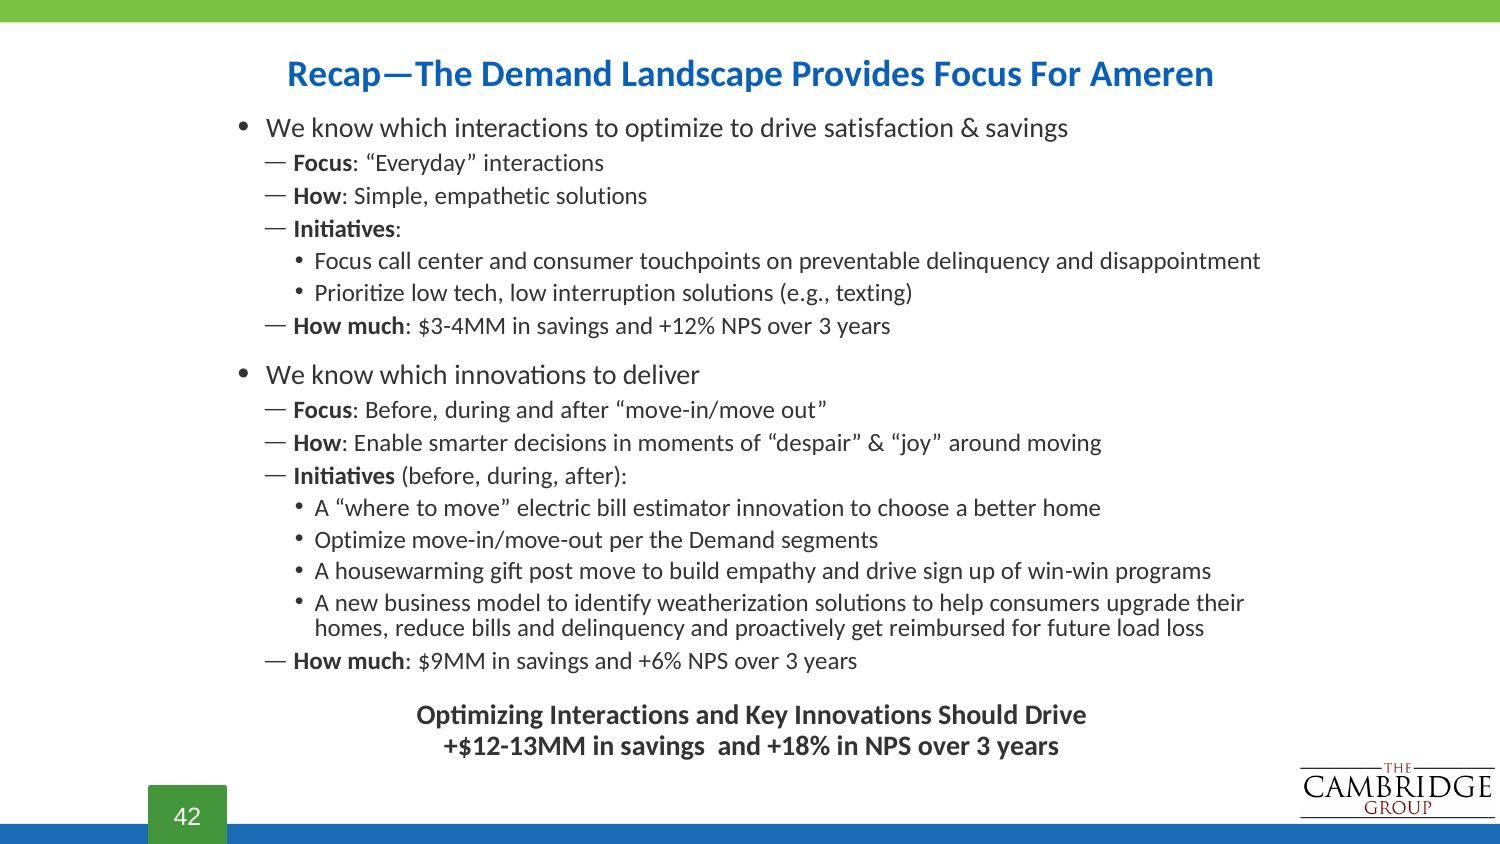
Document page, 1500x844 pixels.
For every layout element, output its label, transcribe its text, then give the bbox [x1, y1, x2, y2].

slide_number 42 [150, 787, 225, 844]
picture [1299, 762, 1496, 819]
title Recap—The Demand Landscape Provides Focus For Ameren [75, 0, 1425, 142]
text_box We know which interactions to optimize to drive satisfaction & savings Focus: “Everyday” interactions How: Simple, empathetic solutions Initiatives: Focus call center and consumer touchpoints on preventable delinquency and disappointment Prioritize low tech, low interruption solutions (e.g., texting) How much: $3-4MM in savings and +12% NPS over 3 years We know which innovations to deliver Focus: Before, during and after “move-in/move out” How: Enable smarter decisions in moments of “despair” & “joy” around moving Initiatives (before, during, after): A “where to move” electric bill estimator innovation to choose a better home Optimize move-in/move-out per the Demand segments A housewarming gift post move to build empathy and drive sign up of win-win programs A new business model to identify weatherization solutions to help consumers upgrade their homes, reduce bills and delinquency and proactively get reimbursed for future load loss How much: $9MM in savings and +6% NPS over 3 years Optimizing Interactions and Key Innovations Should Drive +$12-13MM in savings and +18% in NPS over 3 years [236, 109, 1264, 762]
